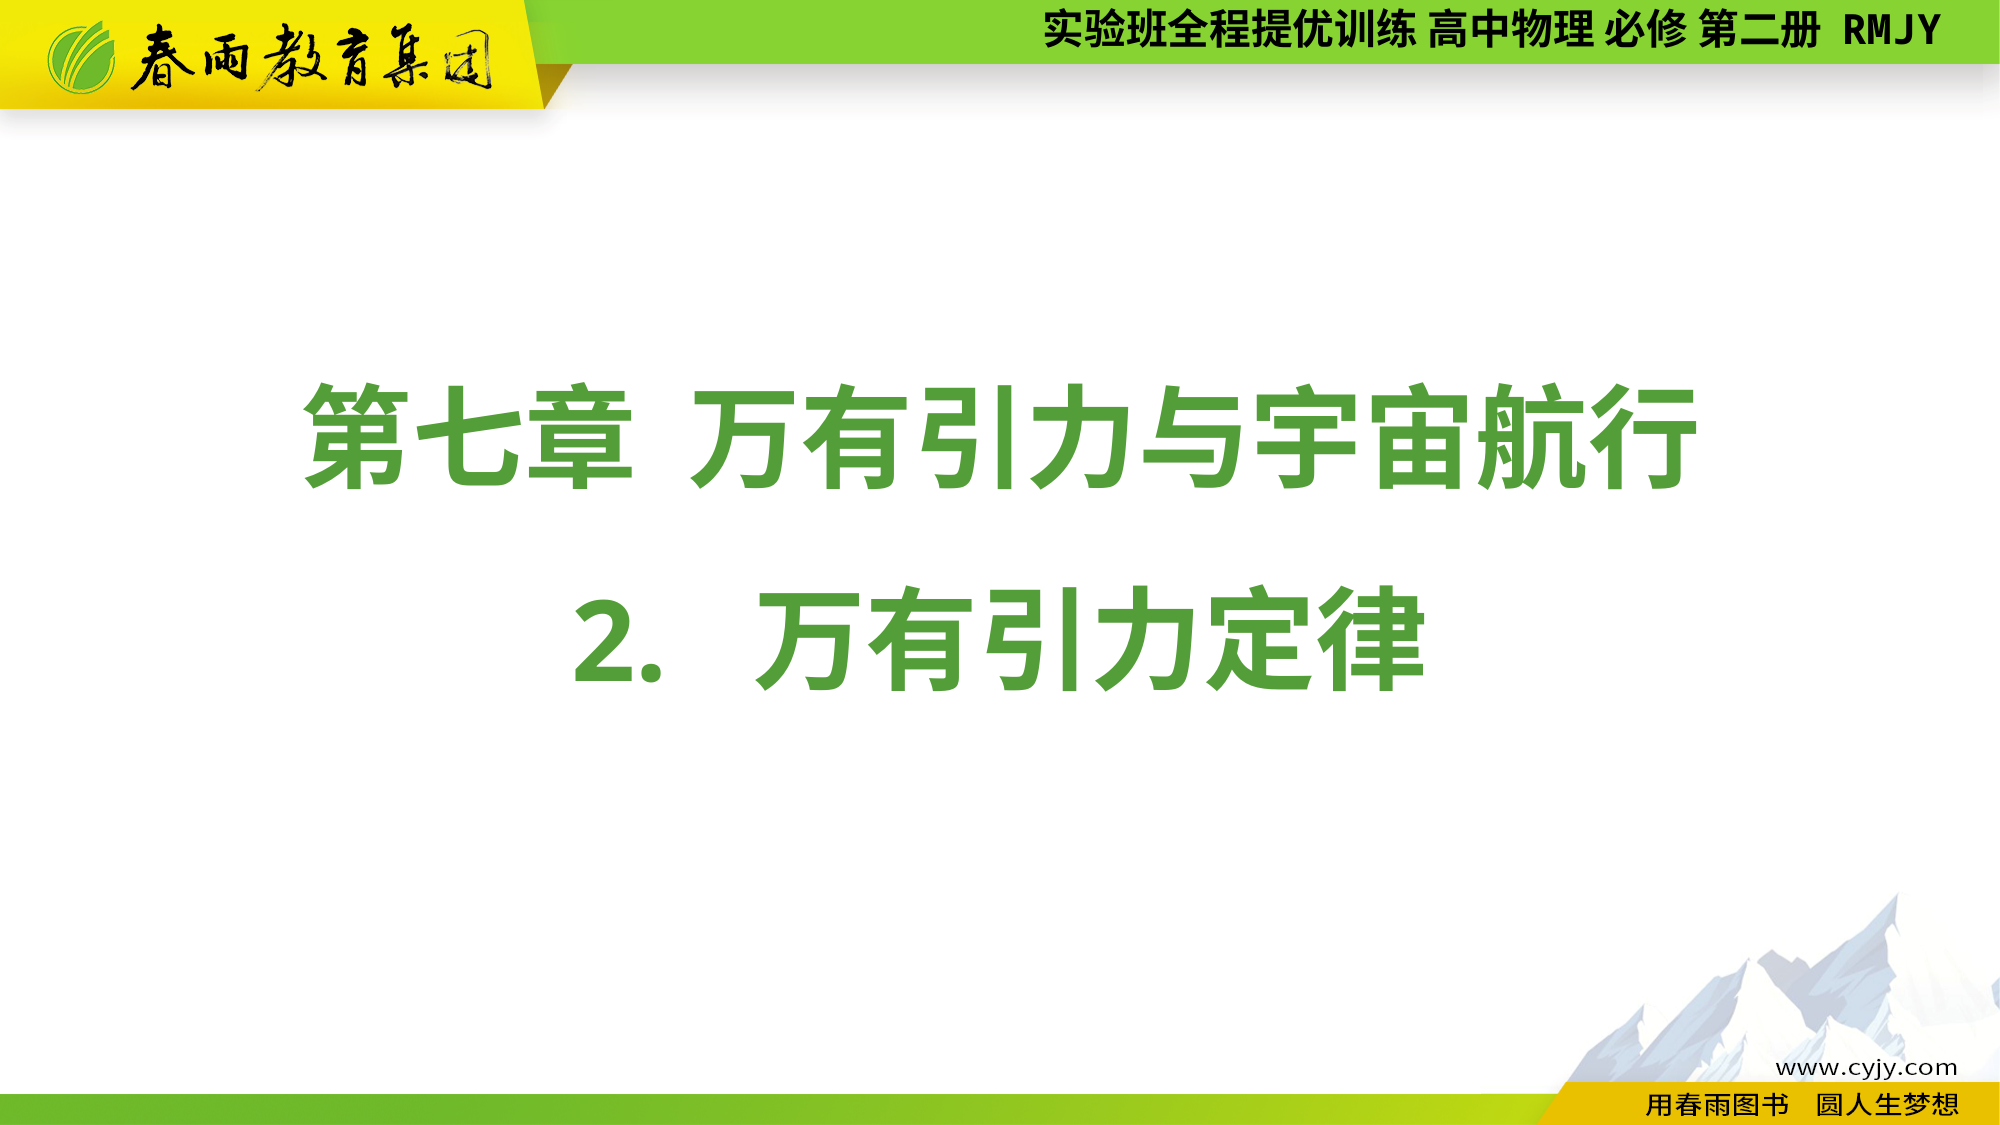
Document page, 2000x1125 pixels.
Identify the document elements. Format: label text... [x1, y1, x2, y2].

text_box 第七章 万有引力与宇宙航行 2. 万有引力定律 [54, 291, 1946, 712]
picture [0, 0, 2000, 1125]
